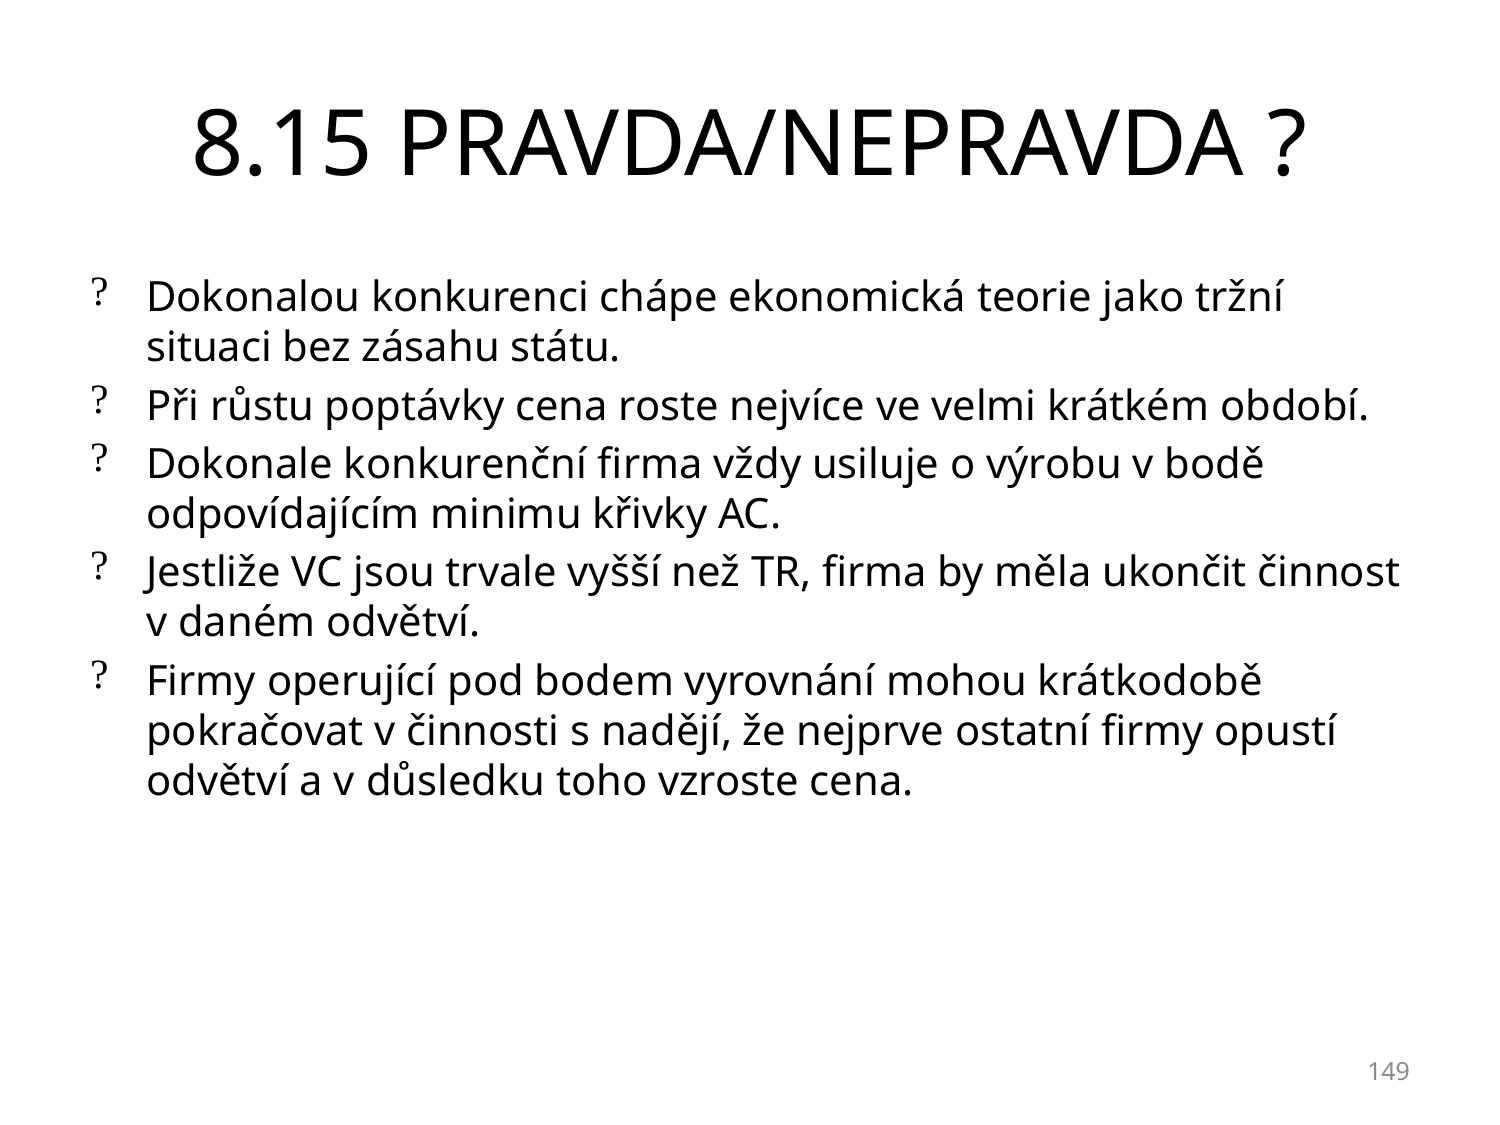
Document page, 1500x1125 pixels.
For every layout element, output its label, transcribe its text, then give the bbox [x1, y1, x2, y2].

title 8.15 PRAVDA/NEPRAVDA ? [75, 45, 1425, 233]
slide_number 149 [1074, 1042, 1425, 1103]
list Dokonalou konkurenci chápe ekonomická teorie jako tržní situaci bez zásahu státu. Při růstu poptávky cena roste nejvíce ve velmi krátkém období. Dokonale konkurenční firma vždy usiluje o výrobu v bodě odpovídajícím minimu křivky AC. Jestliže VC jsou trvale vyšší než TR, firma by měla ukončit činnost v daném odvětví. Firmy operující pod bodem vyrovnání mohou krátkodobě pokračovat v činnosti s nadějí, že nejprve ostatní firmy opustí odvětví a v důsledku toho vzroste cena. [75, 262, 1425, 1005]
